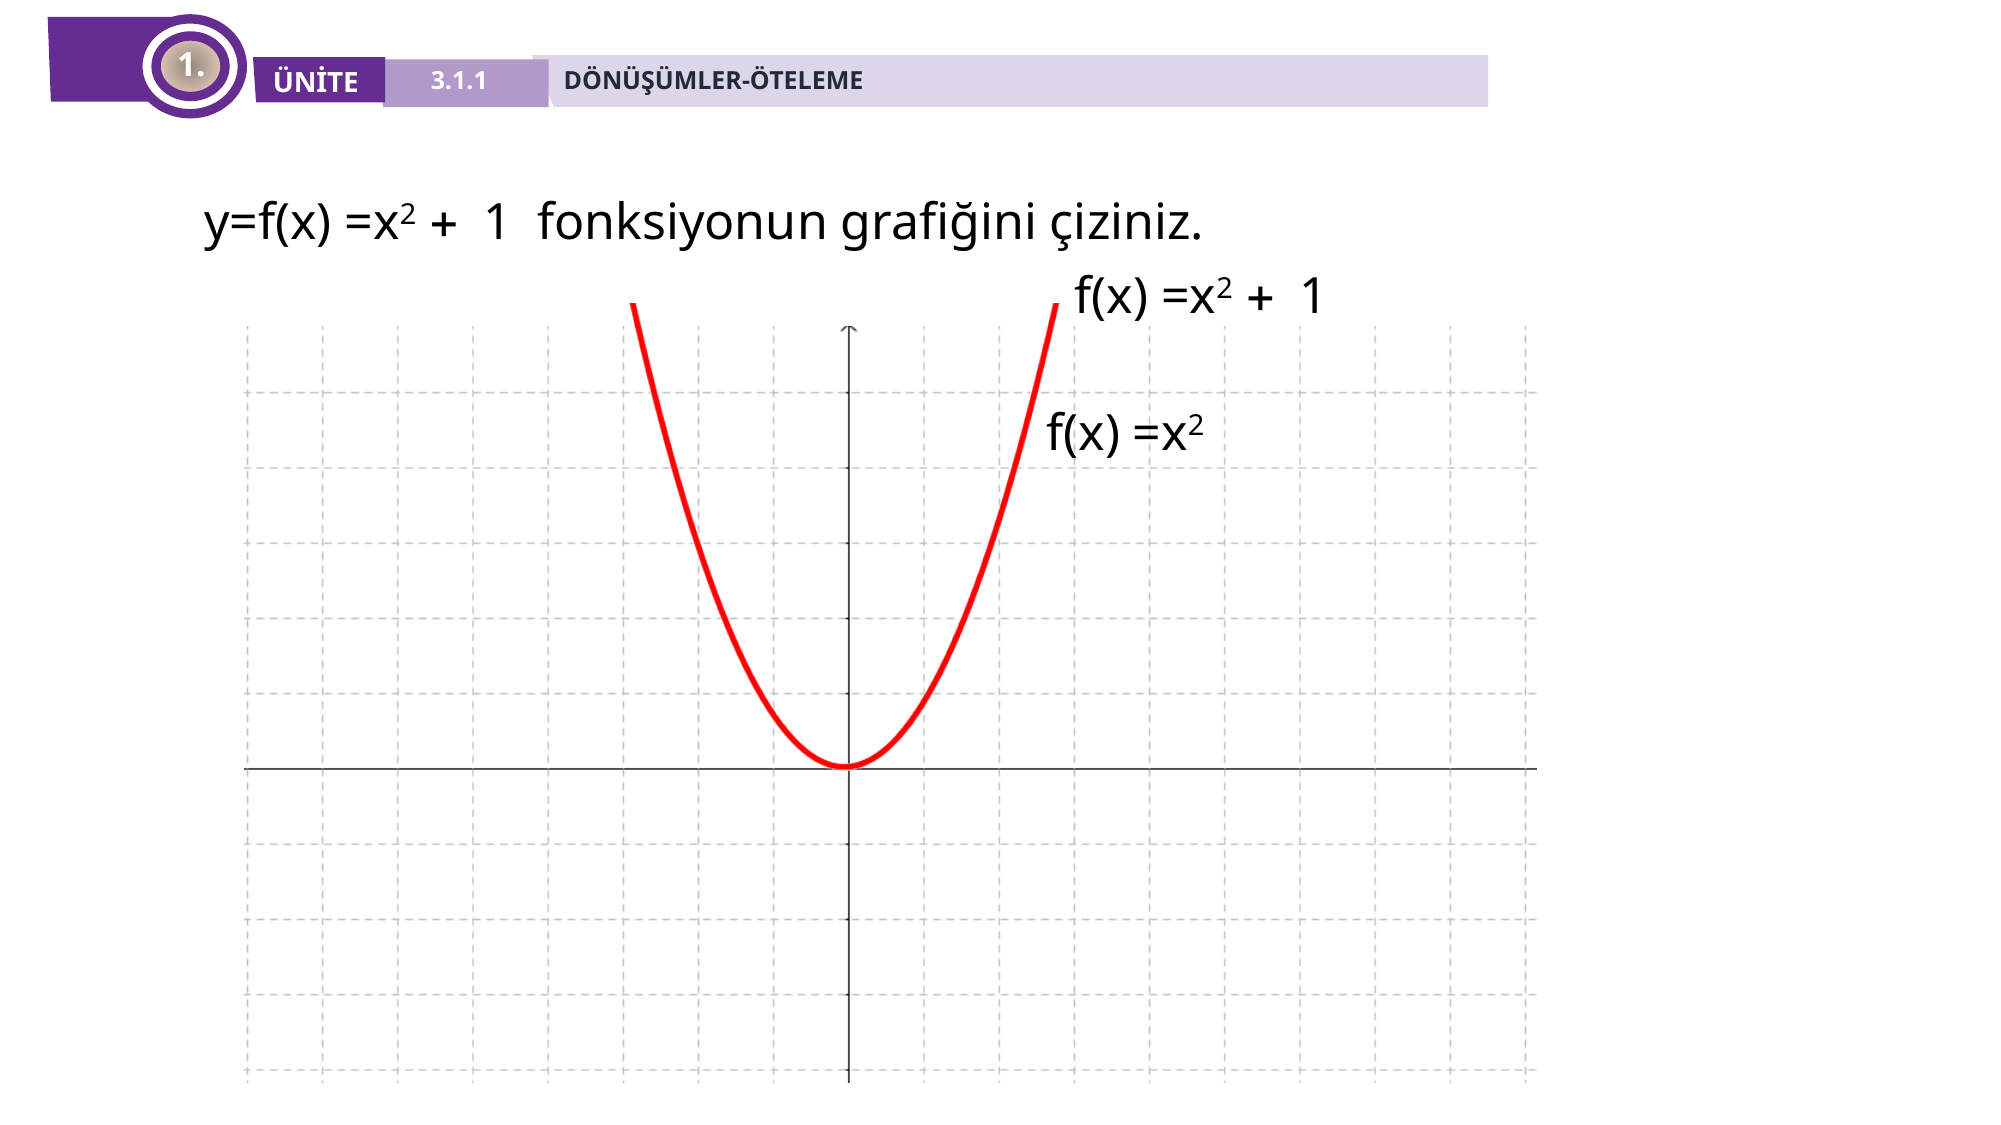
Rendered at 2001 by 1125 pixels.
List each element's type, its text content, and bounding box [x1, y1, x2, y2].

text_box f(x) =x2 + 1 [1059, 252, 1419, 326]
picture [243, 303, 1537, 1083]
text_box y=f(x) =x2 + 1 fonksiyonun grafiğini çiziniz. [189, 178, 1331, 258]
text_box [47, 16, 1552, 114]
